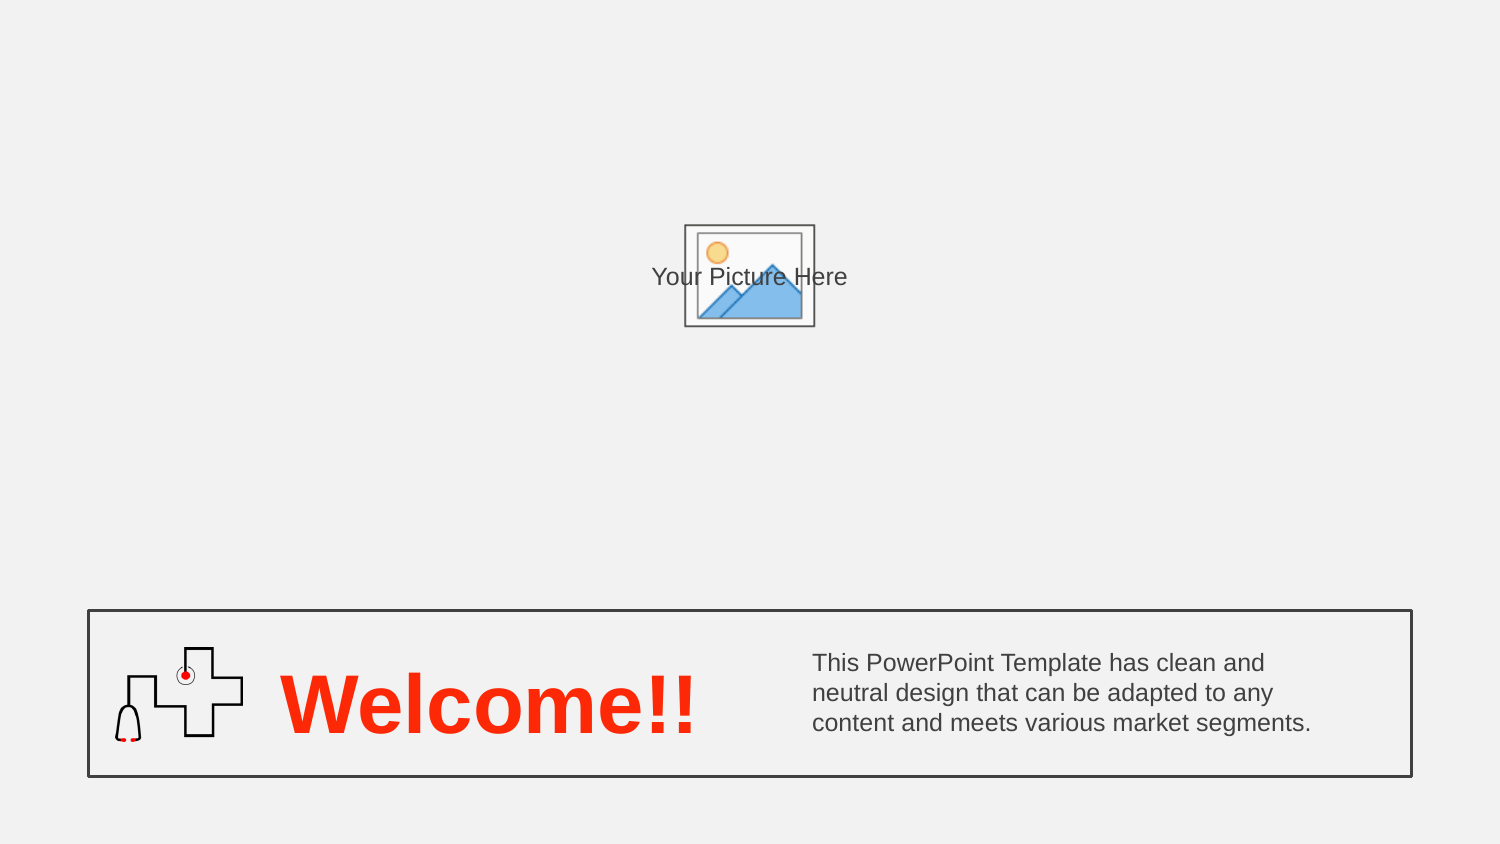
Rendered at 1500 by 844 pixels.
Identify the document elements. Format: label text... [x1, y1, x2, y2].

picture [88, 0, 1412, 552]
text_box This PowerPoint Template has clean and neutral design that can be adapted to any content and meets various market segments. [797, 638, 1365, 744]
picture [115, 647, 243, 742]
list Welcome!! [265, 653, 750, 748]
